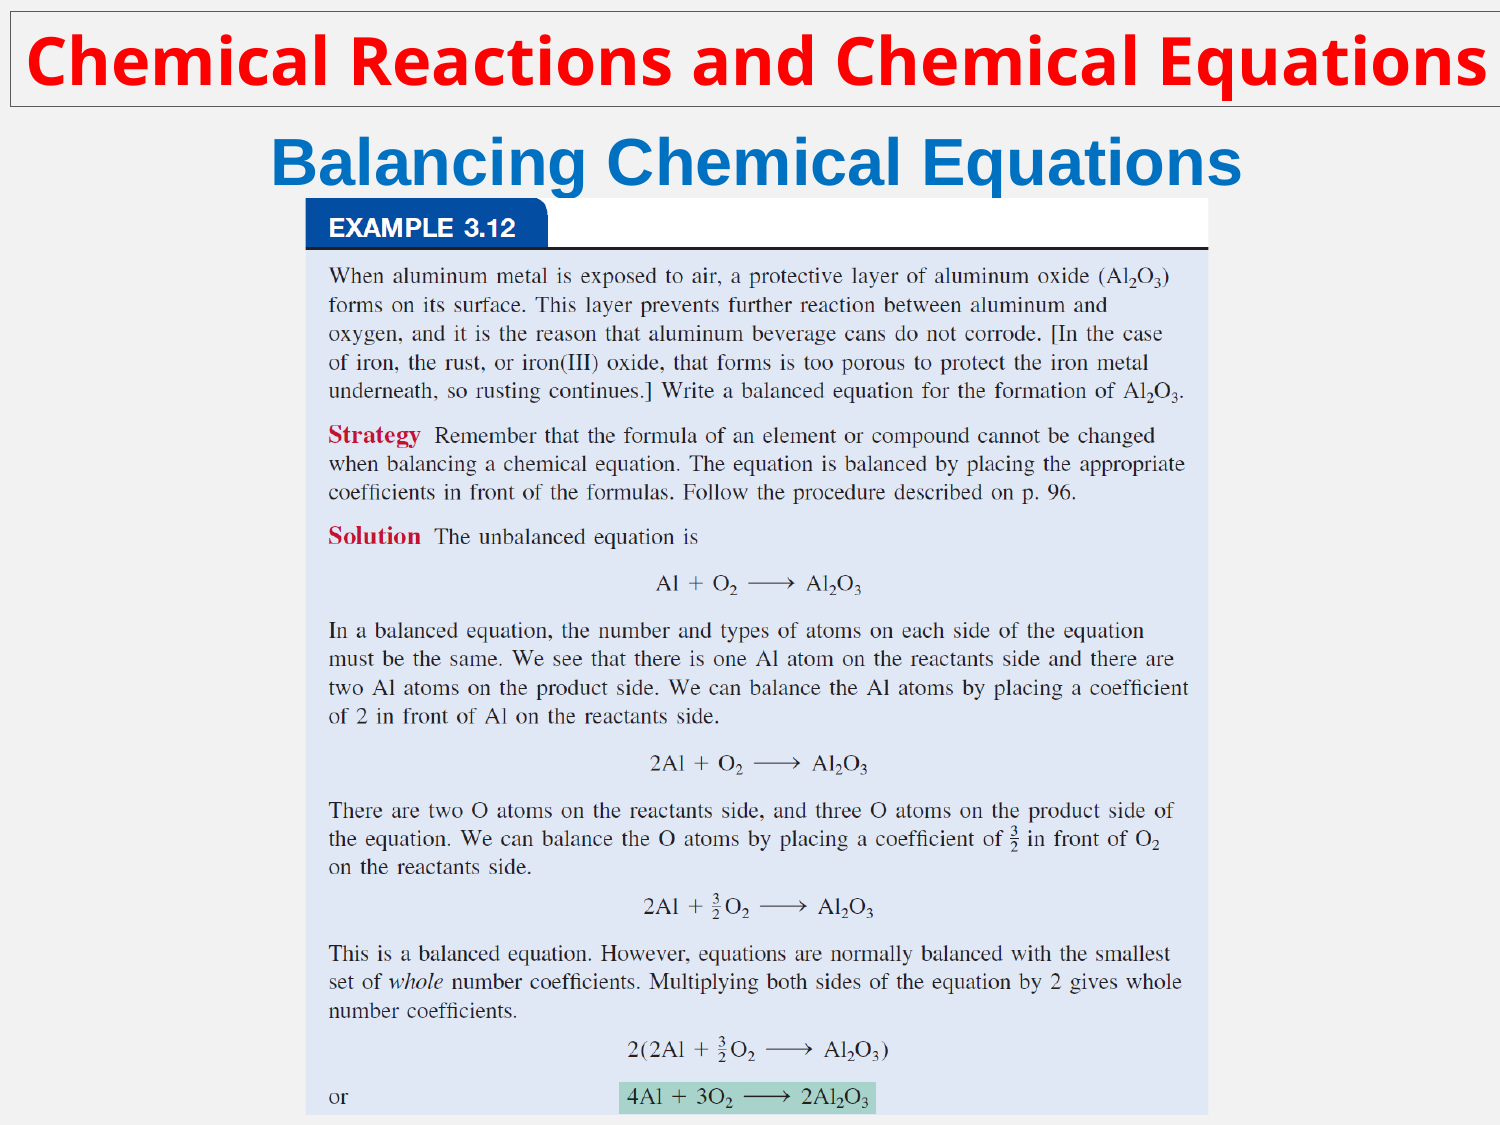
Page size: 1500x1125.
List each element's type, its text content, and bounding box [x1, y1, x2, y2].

picture [305, 198, 1209, 1115]
text_box Balancing Chemical Equations [225, 102, 1290, 215]
text_box Chemical Reactions and Chemical Equations [10, 11, 1500, 107]
